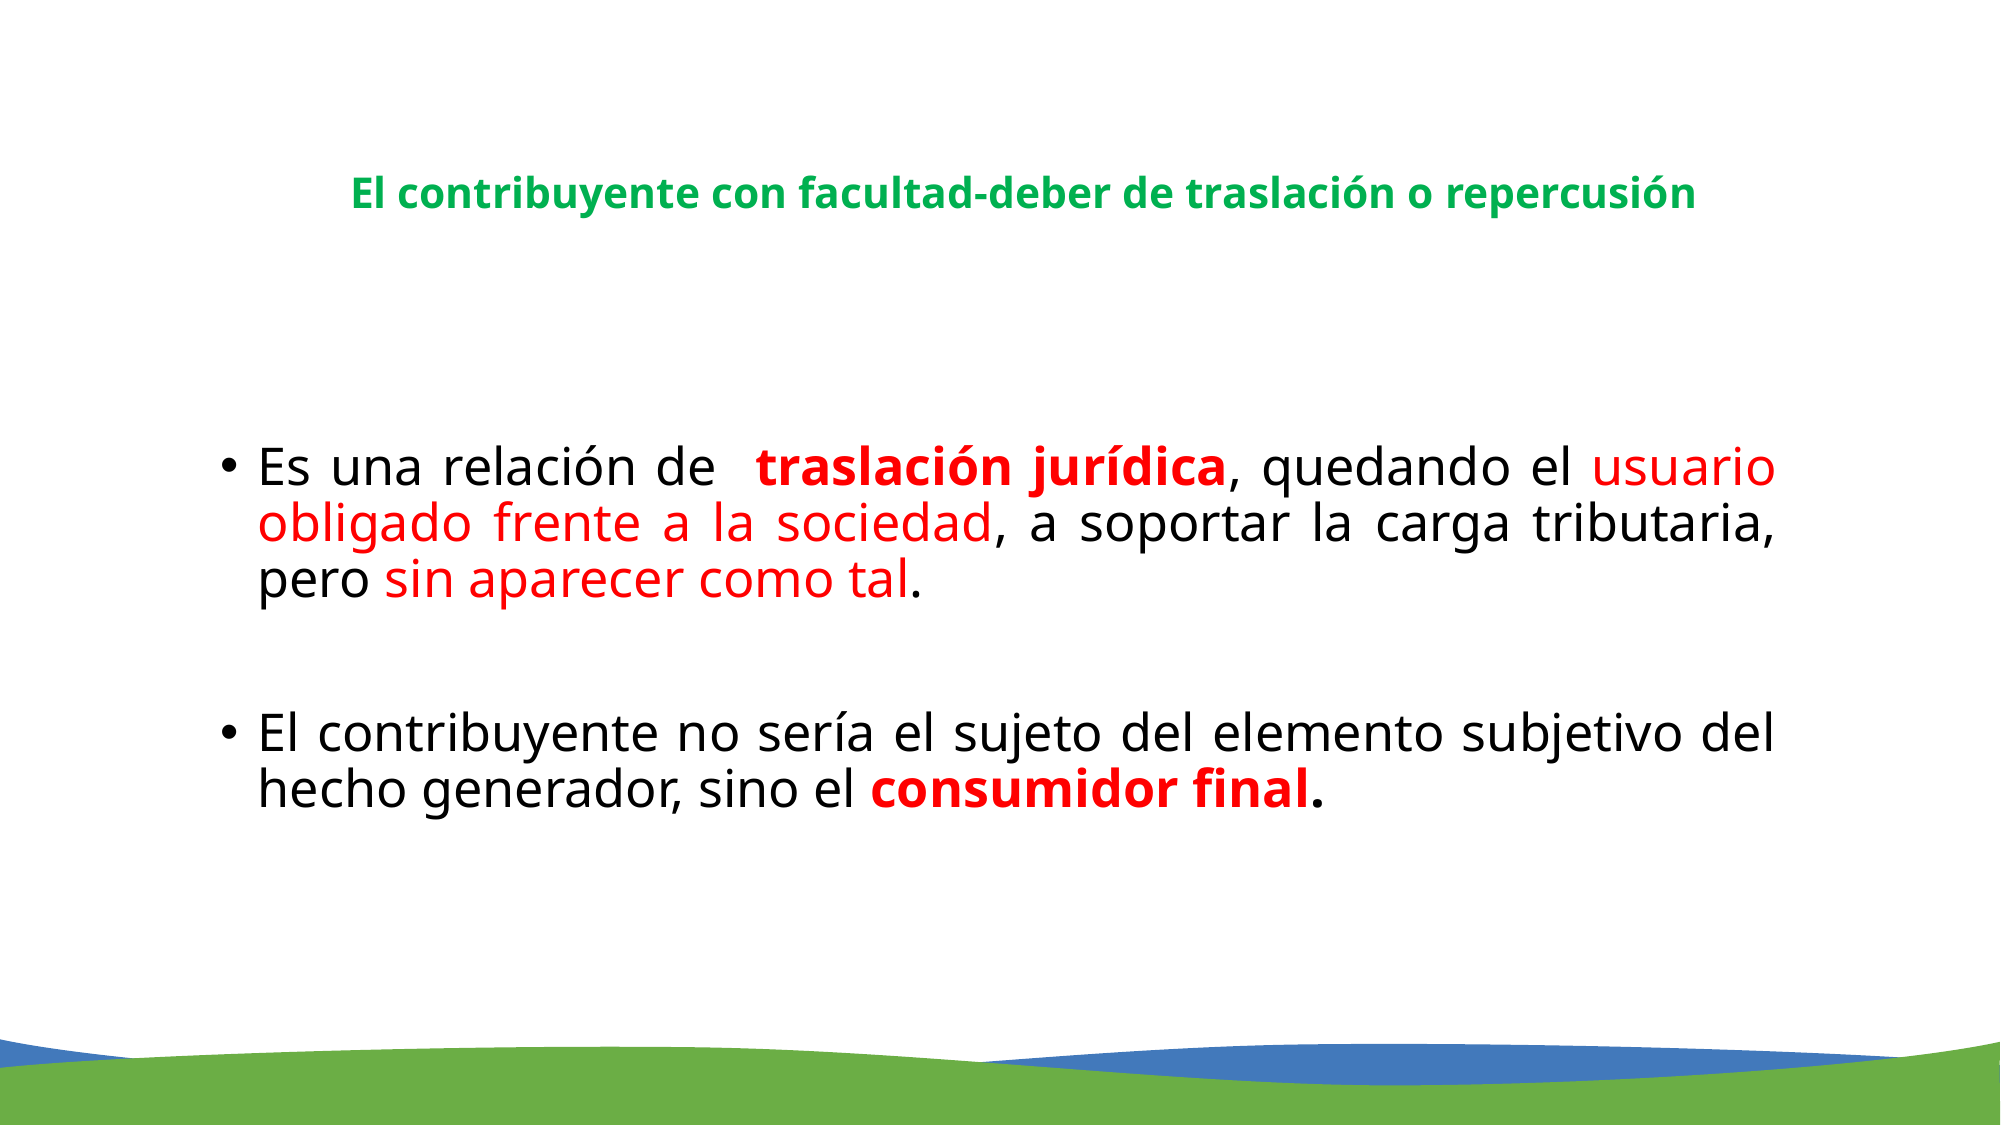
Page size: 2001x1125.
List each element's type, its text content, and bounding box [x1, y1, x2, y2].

title El contribuyente con facultad-deber de traslación o repercusión [307, 103, 1751, 291]
text_box Es una relación de traslación jurídica, quedando el usuario obligado frente a la sociedad, a soportar la carga tributaria, pero sin aparecer como tal. El contribuyente no sería el sujeto del elemento subjetivo del hecho generador, sino el consumidor final. [205, 349, 1793, 976]
